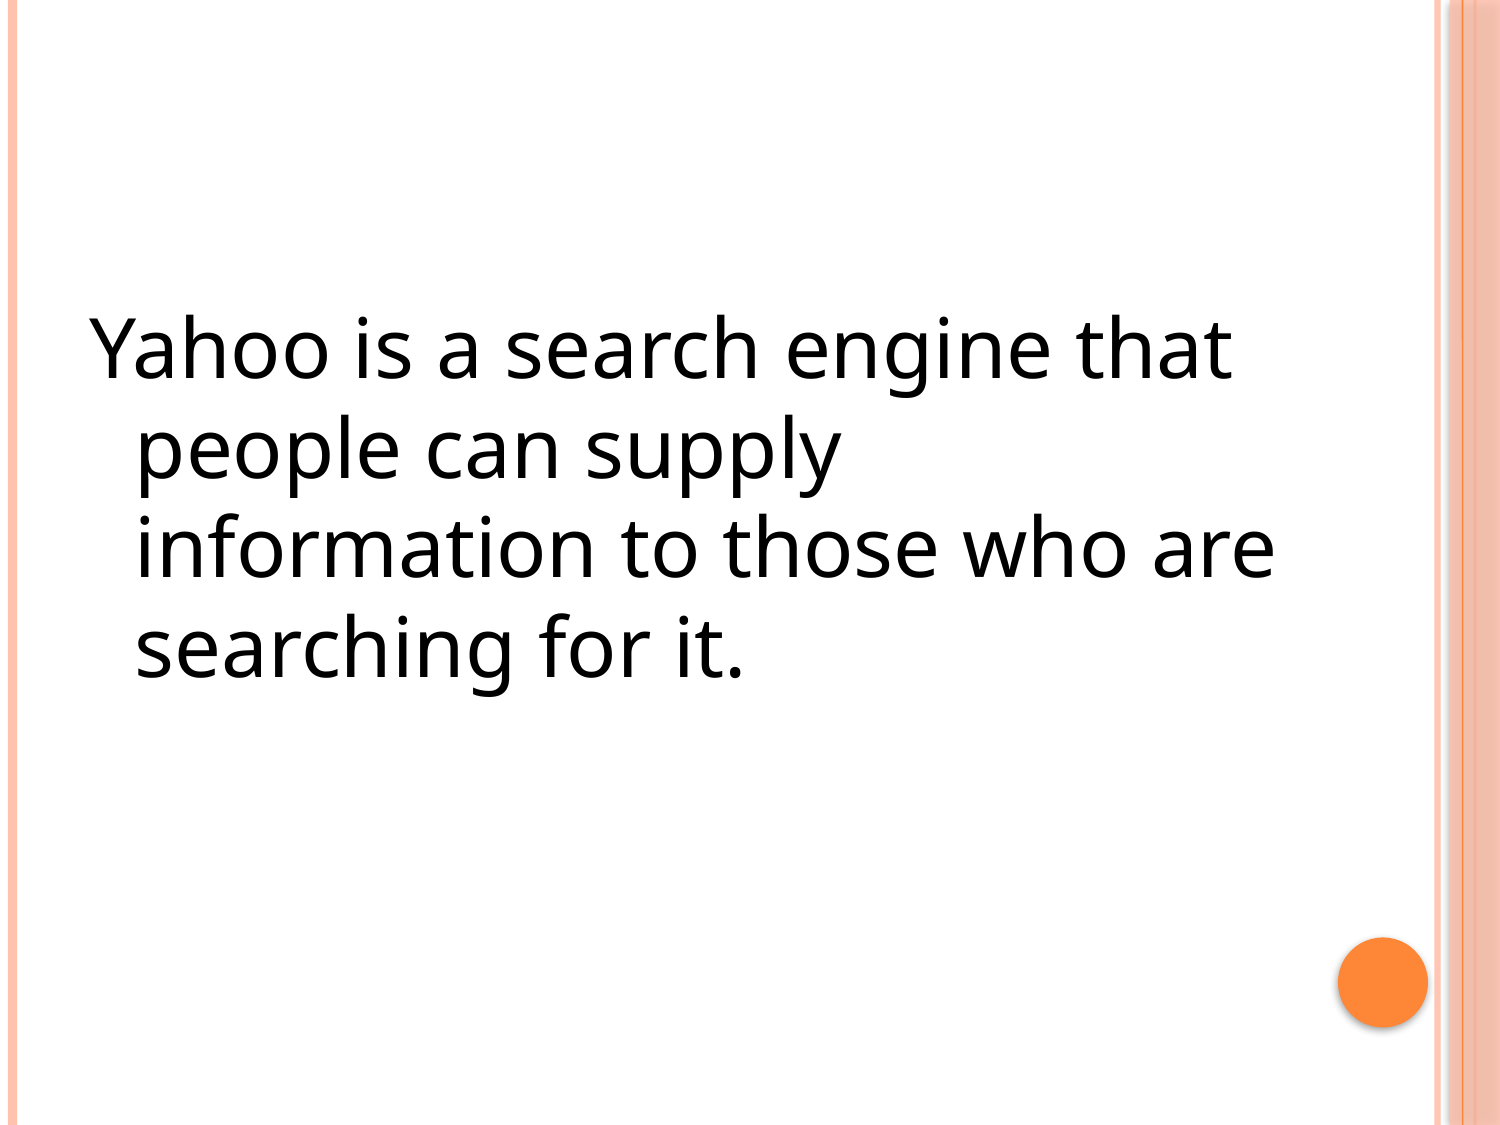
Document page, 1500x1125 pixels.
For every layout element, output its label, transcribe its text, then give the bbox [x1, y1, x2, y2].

list Yahoo is a search engine that people can supply information to those who are searching for it. [75, 287, 1300, 850]
